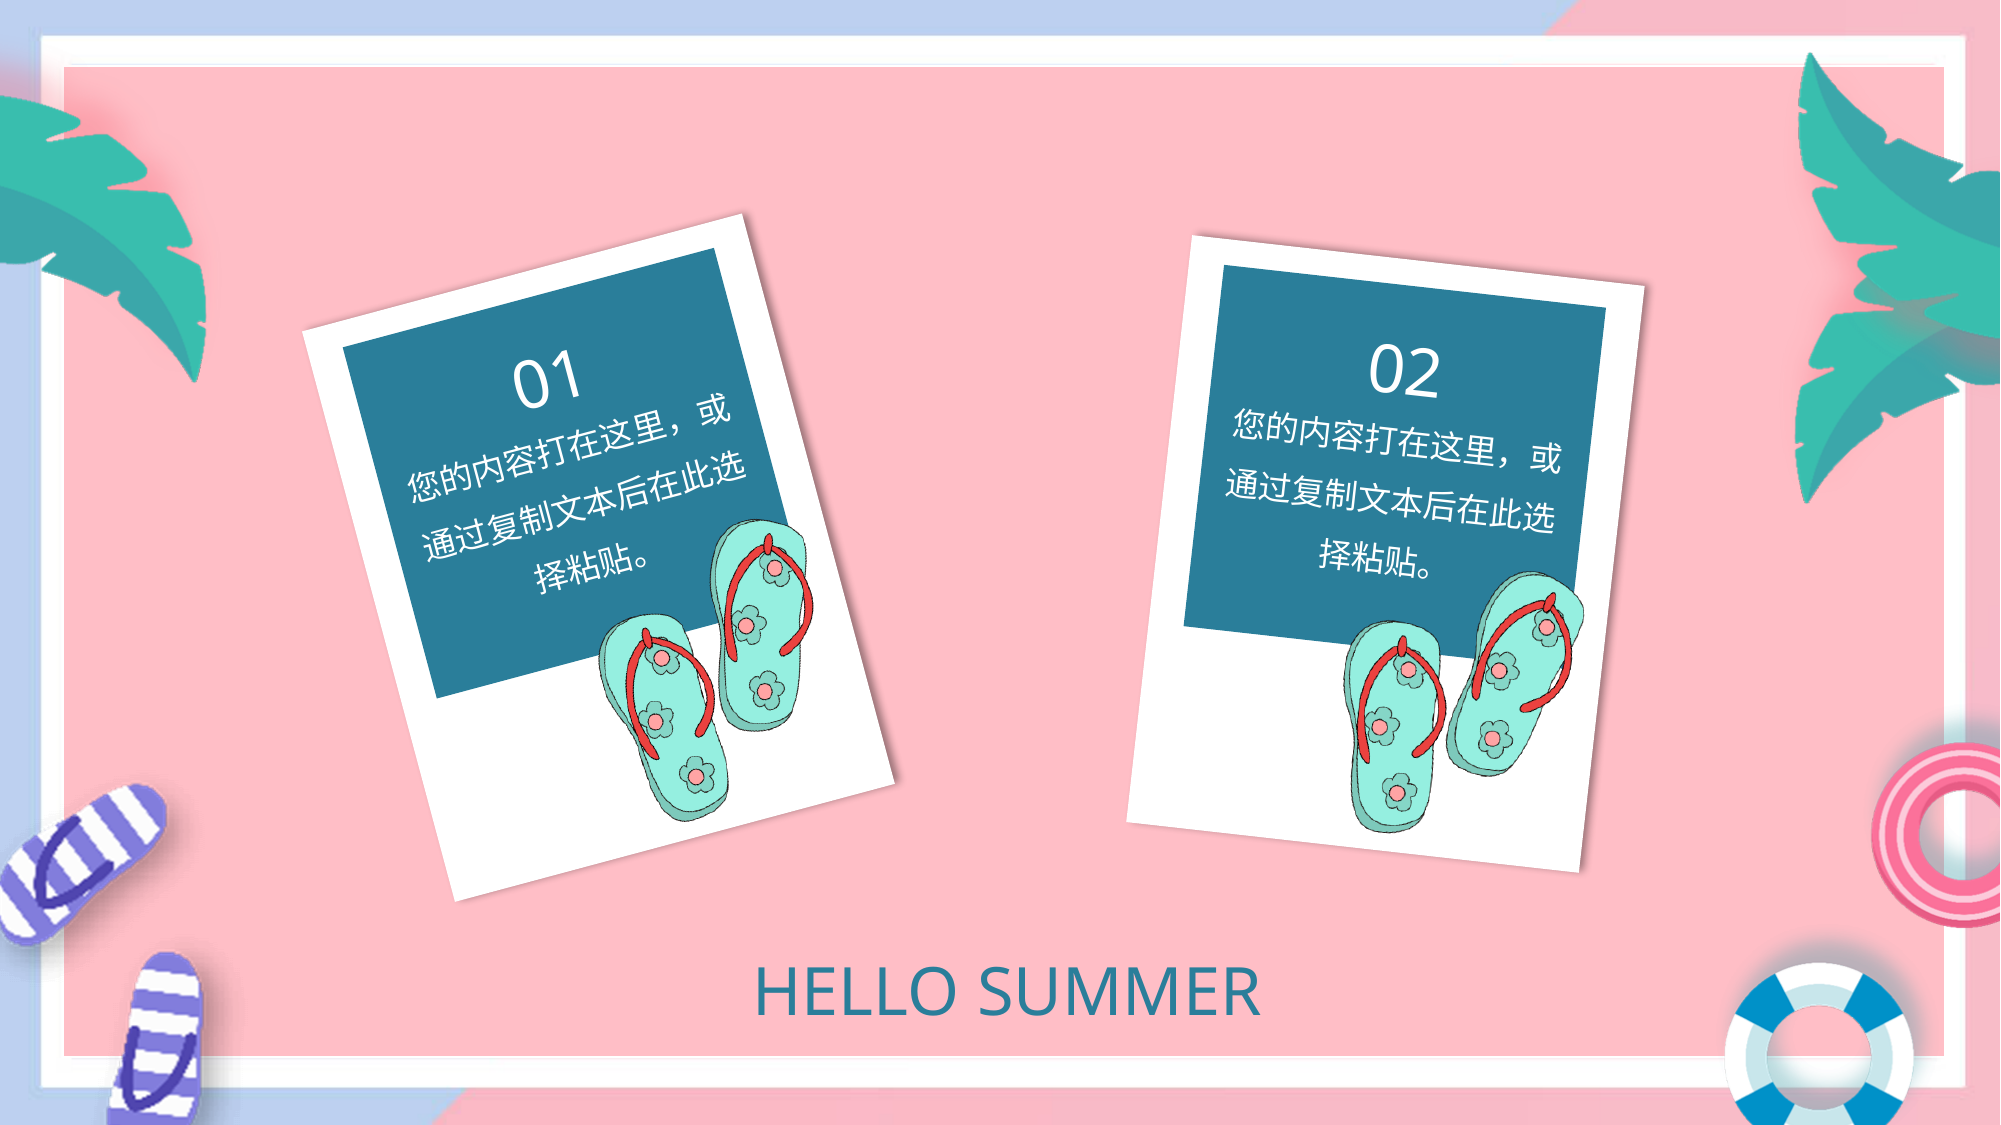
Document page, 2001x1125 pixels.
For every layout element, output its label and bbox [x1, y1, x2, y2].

picture [0, 722, 434, 1125]
text_box [372, 259, 846, 867]
picture [1675, 687, 2000, 1125]
text_box [1156, 259, 1631, 867]
picture [1650, 0, 2000, 578]
picture [0, 0, 350, 456]
text_box [0, 0, 2000, 1125]
